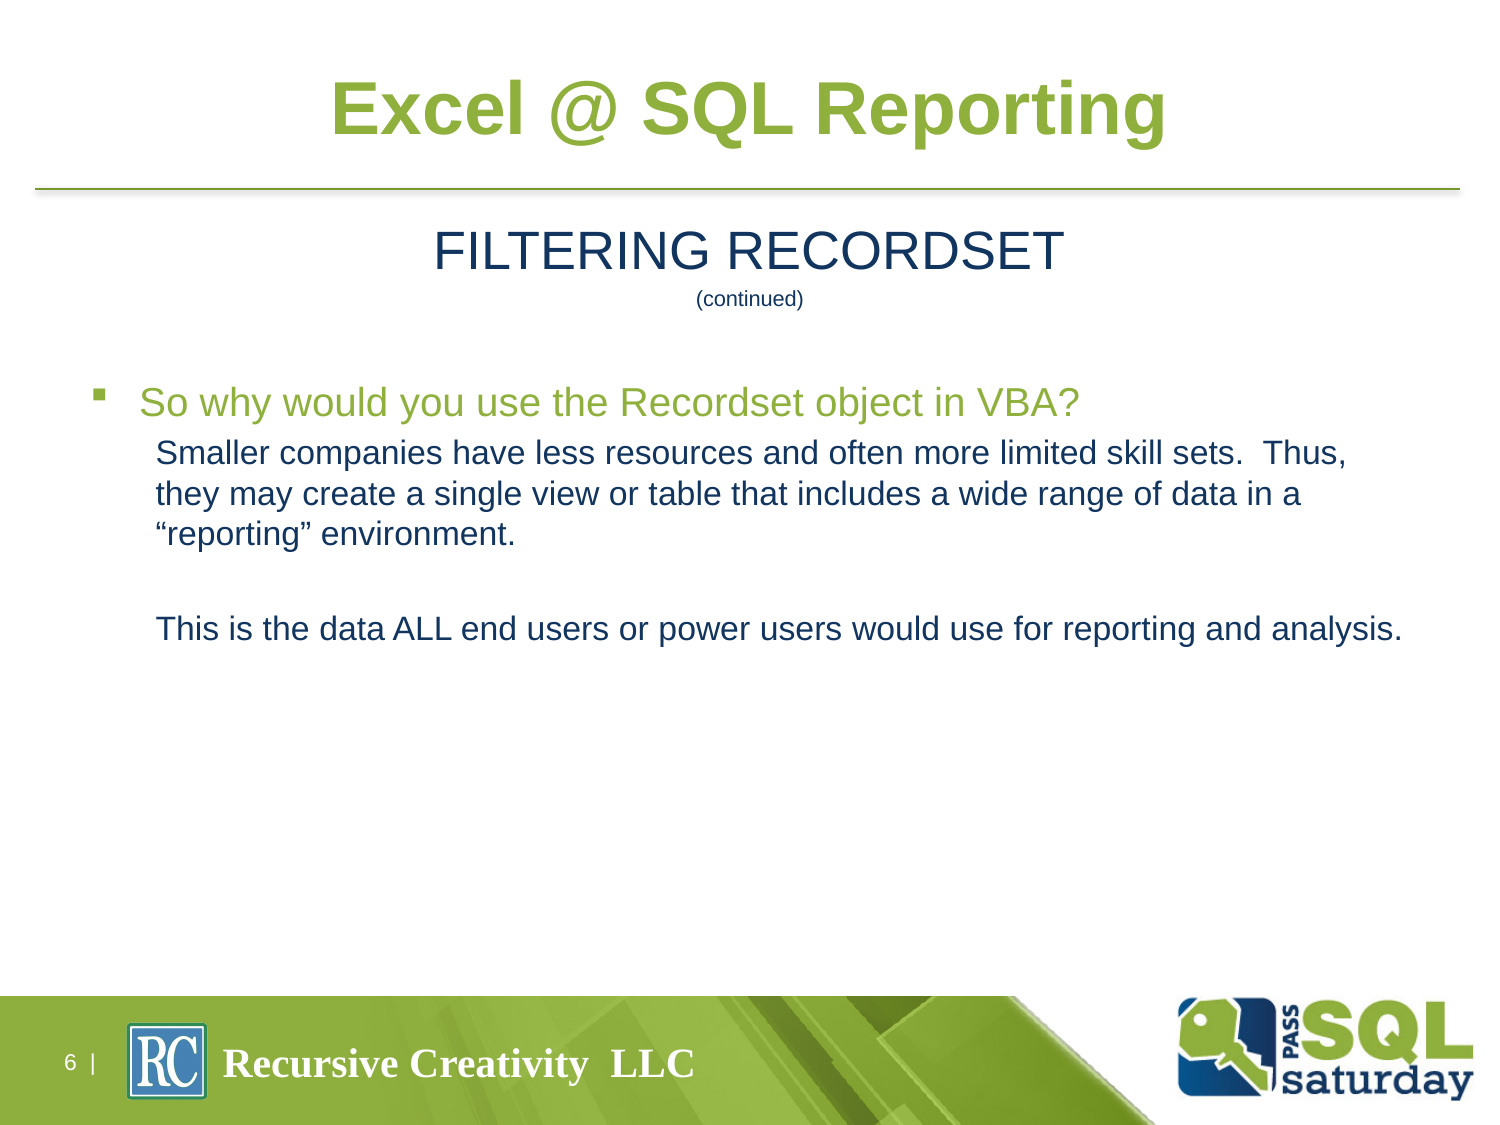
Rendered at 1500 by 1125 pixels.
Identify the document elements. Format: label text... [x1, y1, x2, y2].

list FILTERING RECORDSET (continued) So why would you use the Recordset object in VBA? Smaller companies have less resources and often more limited skill sets. Thus, they may create a single view or table that includes a wide range of data in a “reporting” environment. This is the data ALL end users or power users would use for reporting and analysis. [75, 207, 1425, 686]
title Excel @ SQL Reporting [75, 39, 1425, 170]
picture [0, 969, 1483, 1125]
text_box 6 | [37, 1031, 124, 1092]
footer Recursive Creativity LLC [207, 1031, 825, 1092]
